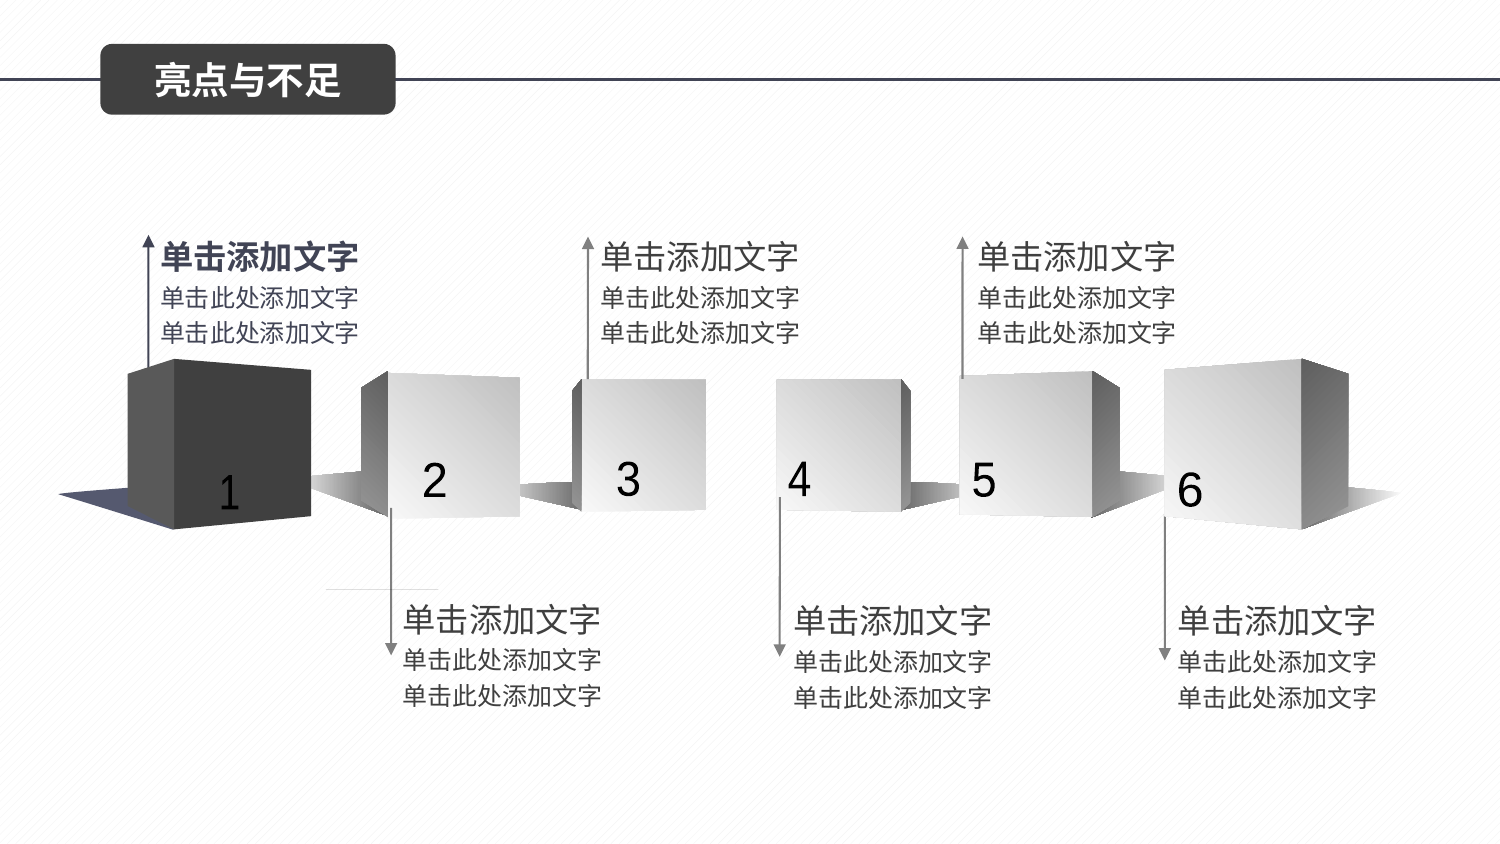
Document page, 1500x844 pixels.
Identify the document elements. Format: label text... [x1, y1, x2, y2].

text_box 单击添加文字 单击此处添加文字 单击此处添加文字 [387, 583, 622, 718]
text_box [959, 370, 1159, 518]
text_box [1158, 536, 1172, 661]
text_box [142, 234, 155, 357]
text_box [315, 370, 520, 519]
text_box 单击添加文字 单击此处添加文字 单击此处添加文字 [1163, 584, 1397, 720]
text_box 单击添加文字 单击此处添加文字 单击此处添加文字 [145, 220, 380, 356]
text_box [956, 236, 969, 369]
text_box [776, 378, 954, 512]
text_box 单击添加文字 单击此处添加文字 单击此处添加文字 [585, 220, 820, 356]
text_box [524, 378, 707, 512]
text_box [52, 358, 312, 531]
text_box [1164, 358, 1406, 530]
text_box [581, 236, 595, 377]
text_box 单击添加文字 单击此处添加文字 单击此处添加文字 [778, 584, 1012, 720]
text_box [384, 590, 398, 656]
text_box 单击添加文字 单击此处添加文字 单击此处添加文字 [962, 220, 1196, 356]
text_box 亮点与不足 [98, 87, 398, 117]
text_box [773, 518, 786, 657]
text_box 亮点与不足 [98, 41, 398, 78]
